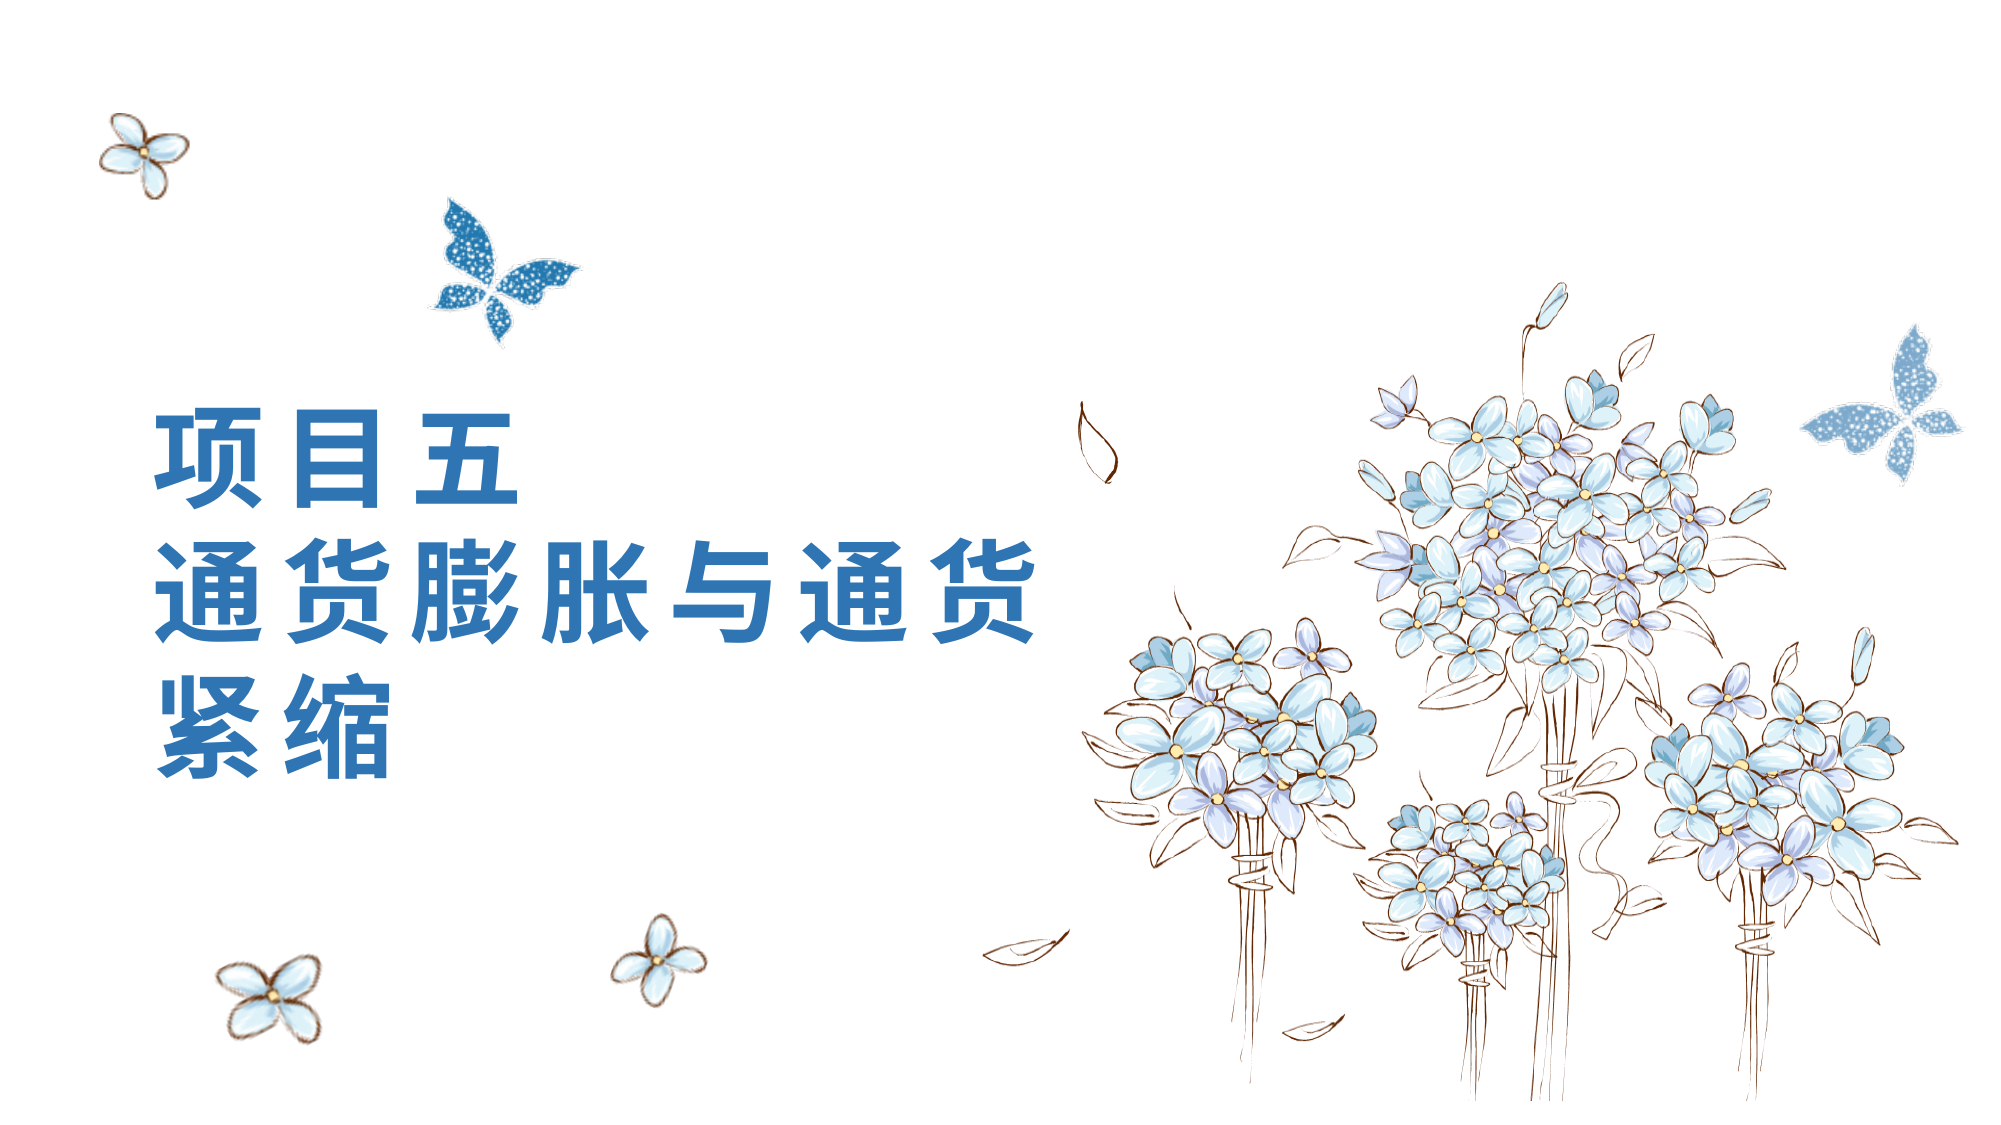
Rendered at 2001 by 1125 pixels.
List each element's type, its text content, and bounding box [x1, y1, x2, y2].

picture [606, 904, 718, 1019]
picture [982, 282, 1966, 1101]
picture [427, 196, 584, 350]
picture [201, 926, 353, 1075]
title 项目五 通货膨胀与通货紧缩 [137, 432, 1109, 747]
picture [99, 113, 192, 202]
